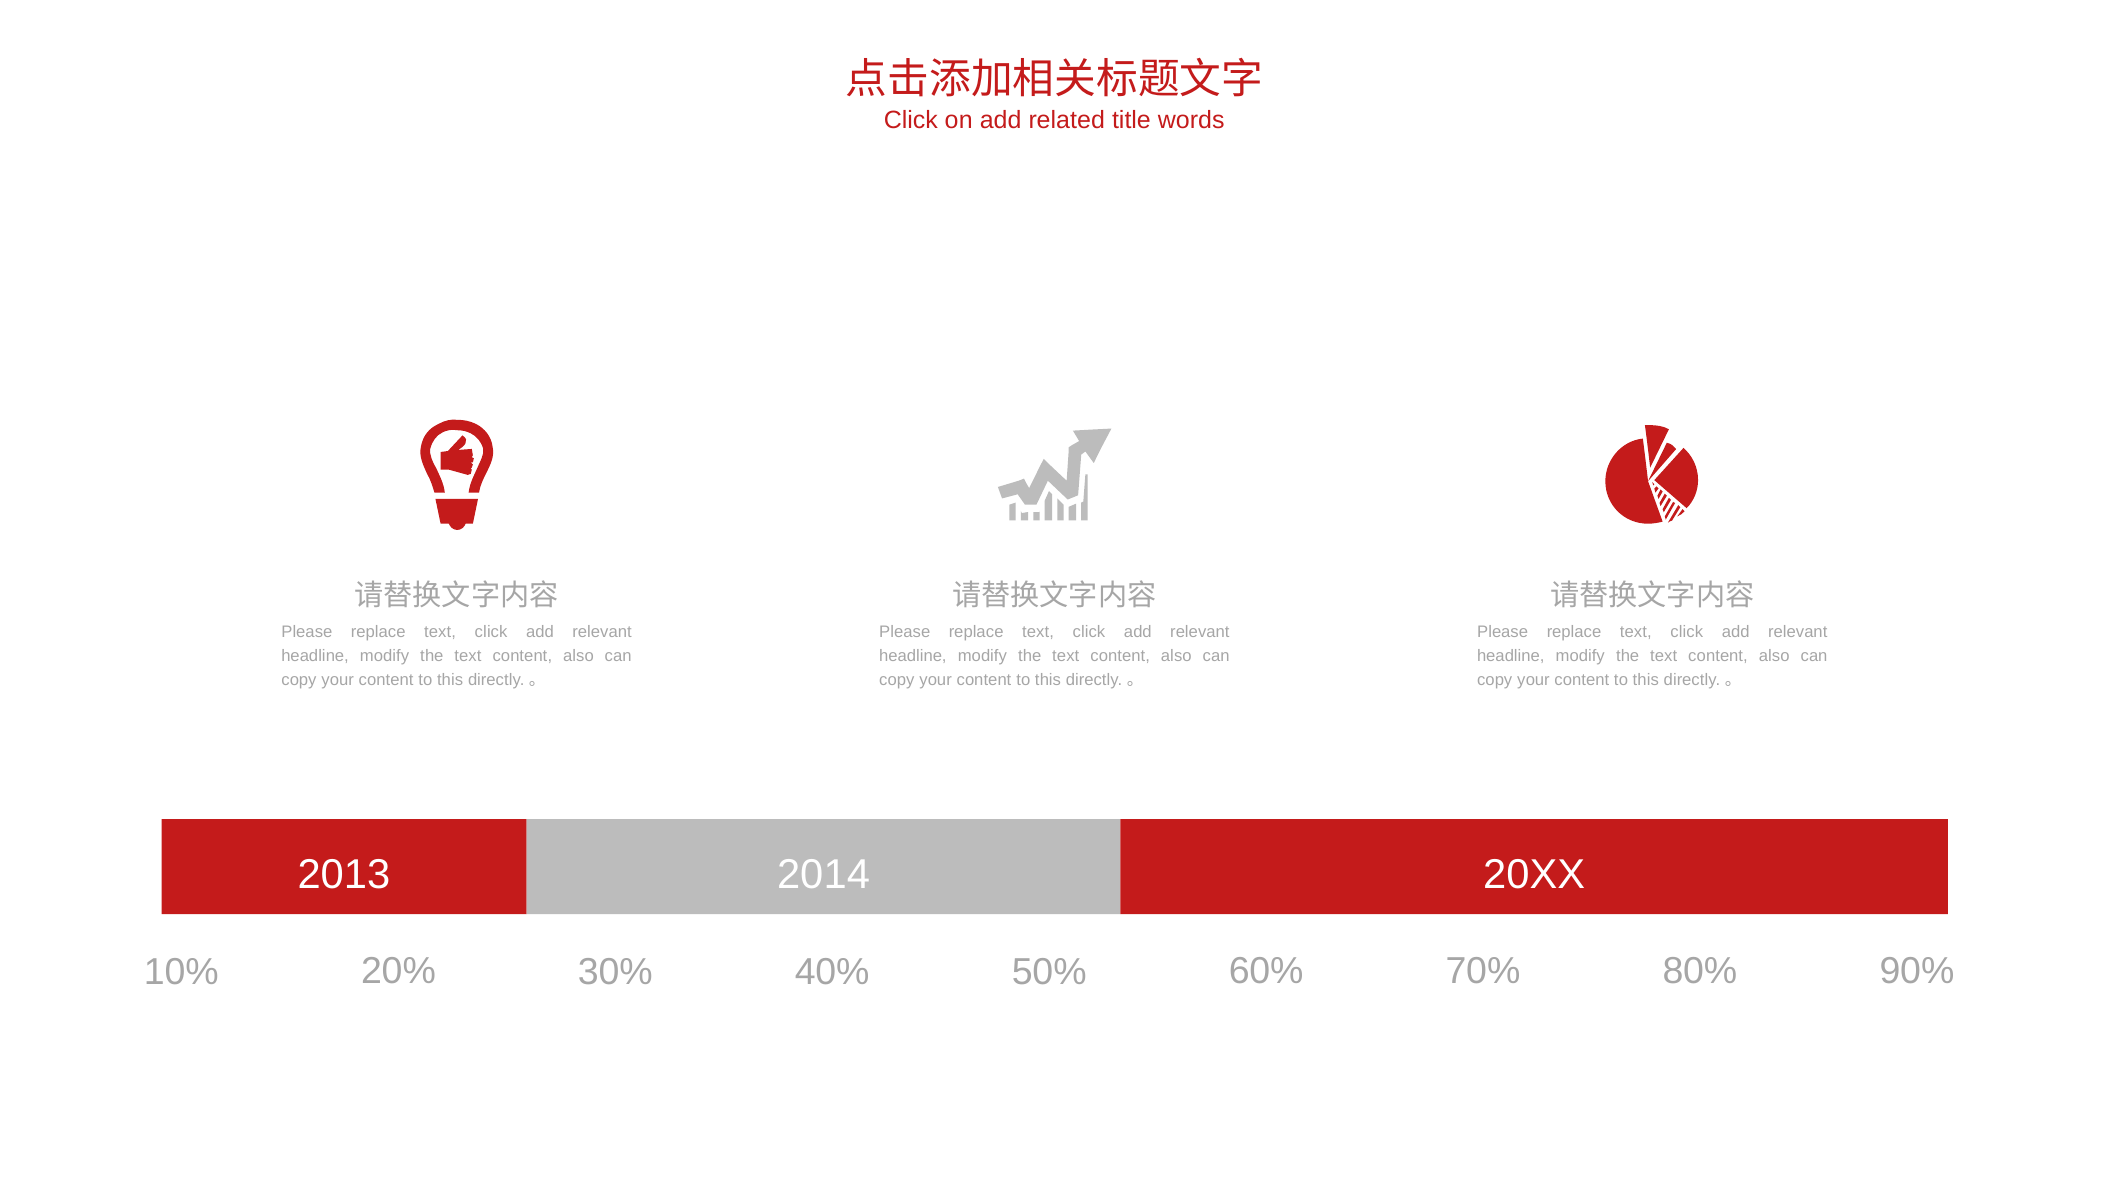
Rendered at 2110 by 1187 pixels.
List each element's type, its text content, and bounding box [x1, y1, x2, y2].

text_box [1033, 510, 1040, 521]
text_box [420, 419, 494, 493]
text_box Click on add related title words [864, 95, 1246, 158]
text_box [1667, 505, 1685, 523]
text_box [1057, 498, 1064, 521]
text_box [1654, 447, 1699, 509]
text_box [435, 498, 479, 530]
text_box [1081, 474, 1088, 521]
text_box 20% [346, 929, 451, 999]
text_box [997, 428, 1112, 505]
text_box [1044, 491, 1053, 521]
text_box 40% [780, 930, 885, 999]
text_box 90% [1864, 929, 1970, 999]
text_box 点击添加相关标题文字 [803, 44, 1307, 107]
text_box [1605, 438, 1677, 524]
text_box 30% [563, 930, 668, 1000]
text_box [266, 561, 647, 698]
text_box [1462, 561, 1843, 698]
text_box 10% [129, 930, 234, 1000]
text_box 20XX [1119, 818, 1949, 915]
text_box 80% [1647, 929, 1753, 999]
text_box 2013 [161, 818, 526, 915]
text_box [1009, 502, 1016, 521]
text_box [864, 561, 1245, 698]
text_box 50% [997, 930, 1102, 1000]
text_box [1068, 503, 1077, 521]
text_box 70% [1430, 929, 1536, 999]
text_box 60% [1213, 929, 1319, 999]
text_box [1644, 425, 1669, 468]
text_box 2014 [526, 818, 1119, 915]
text_box [1020, 510, 1029, 521]
